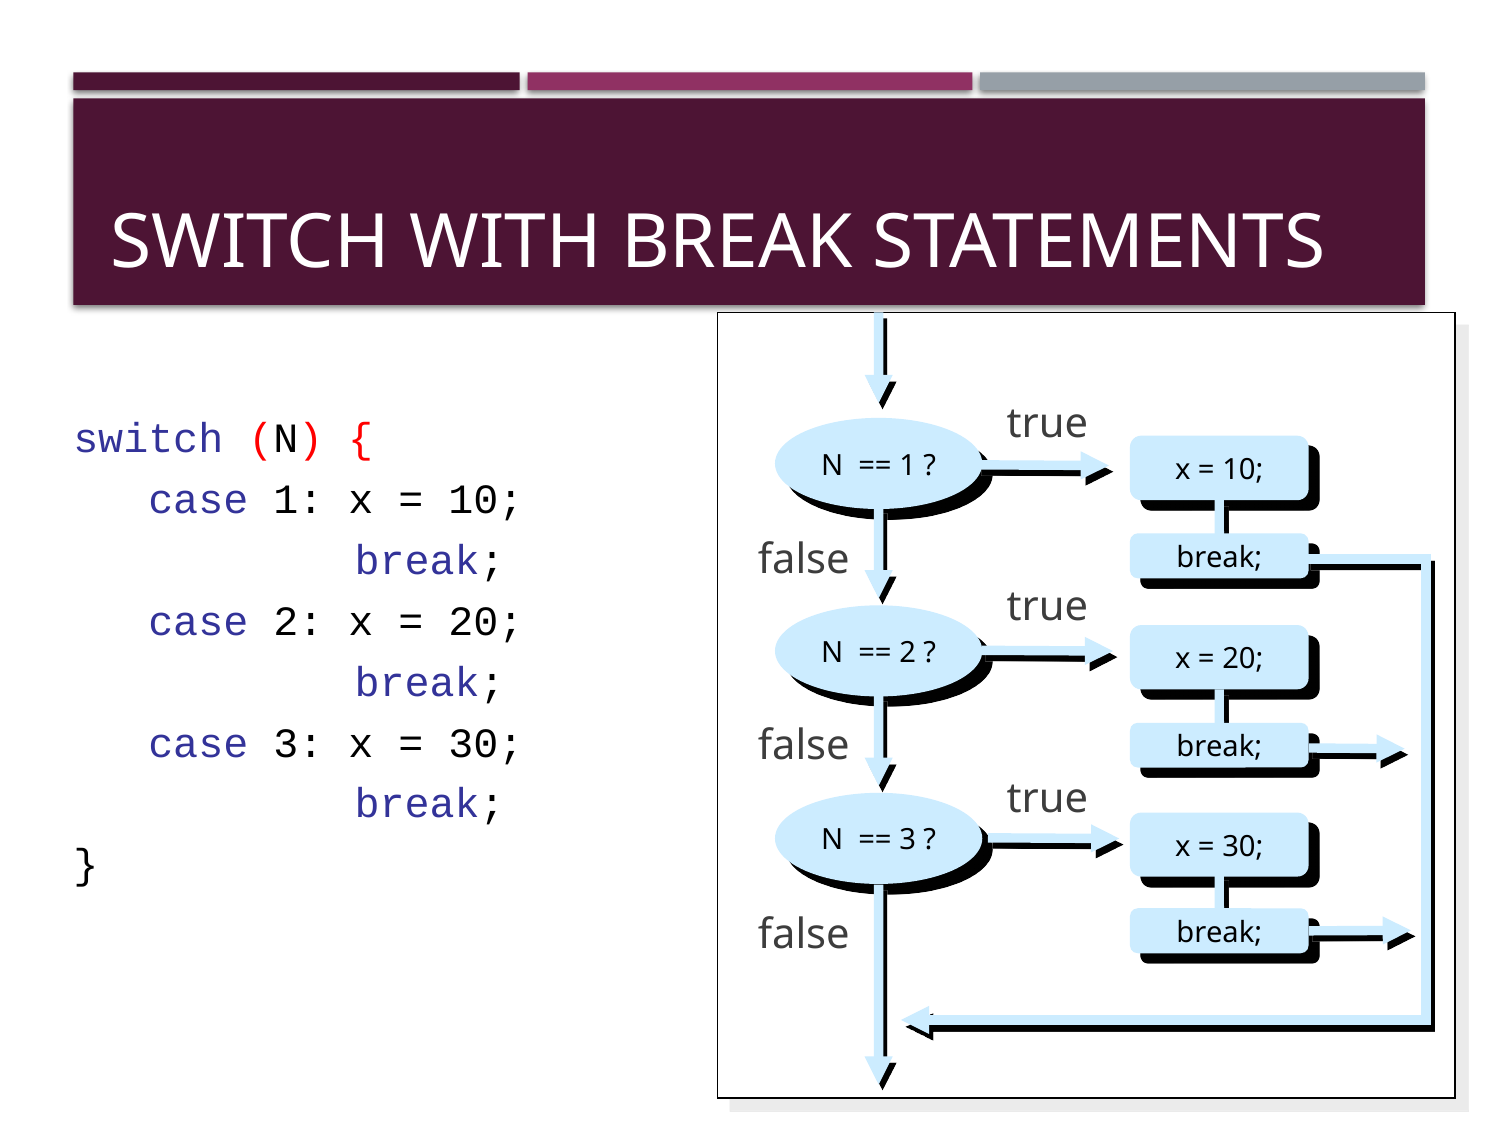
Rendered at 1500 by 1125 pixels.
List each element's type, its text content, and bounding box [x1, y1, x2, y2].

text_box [745, 311, 1427, 1086]
text_box switch (N) { case 1: x = 10; break; case 2: x = 20; break; case 3: x = 30; break; } [58, 413, 612, 895]
text_box [717, 312, 1455, 1098]
title Switch With break Statements [95, 112, 1406, 291]
